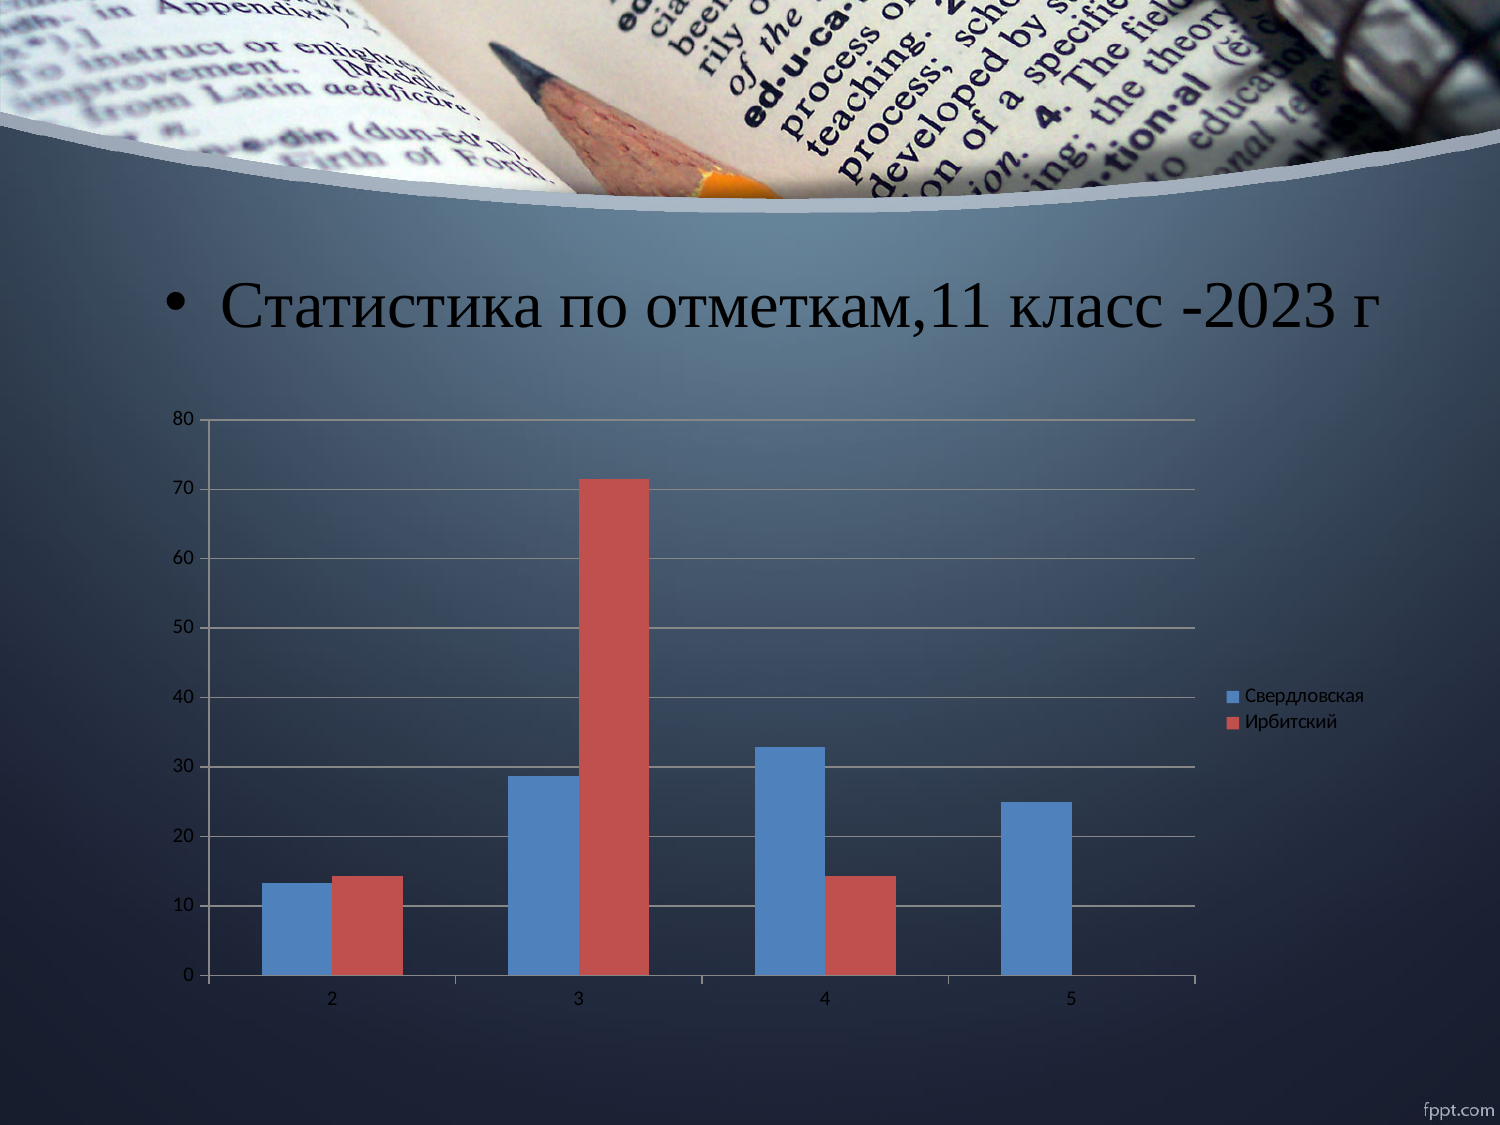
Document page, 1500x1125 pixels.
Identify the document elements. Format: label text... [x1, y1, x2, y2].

list Статистика по отметкам,11 класс -2023 г [64, 253, 1483, 955]
chart [147, 396, 1389, 1024]
picture [0, 0, 1500, 1125]
